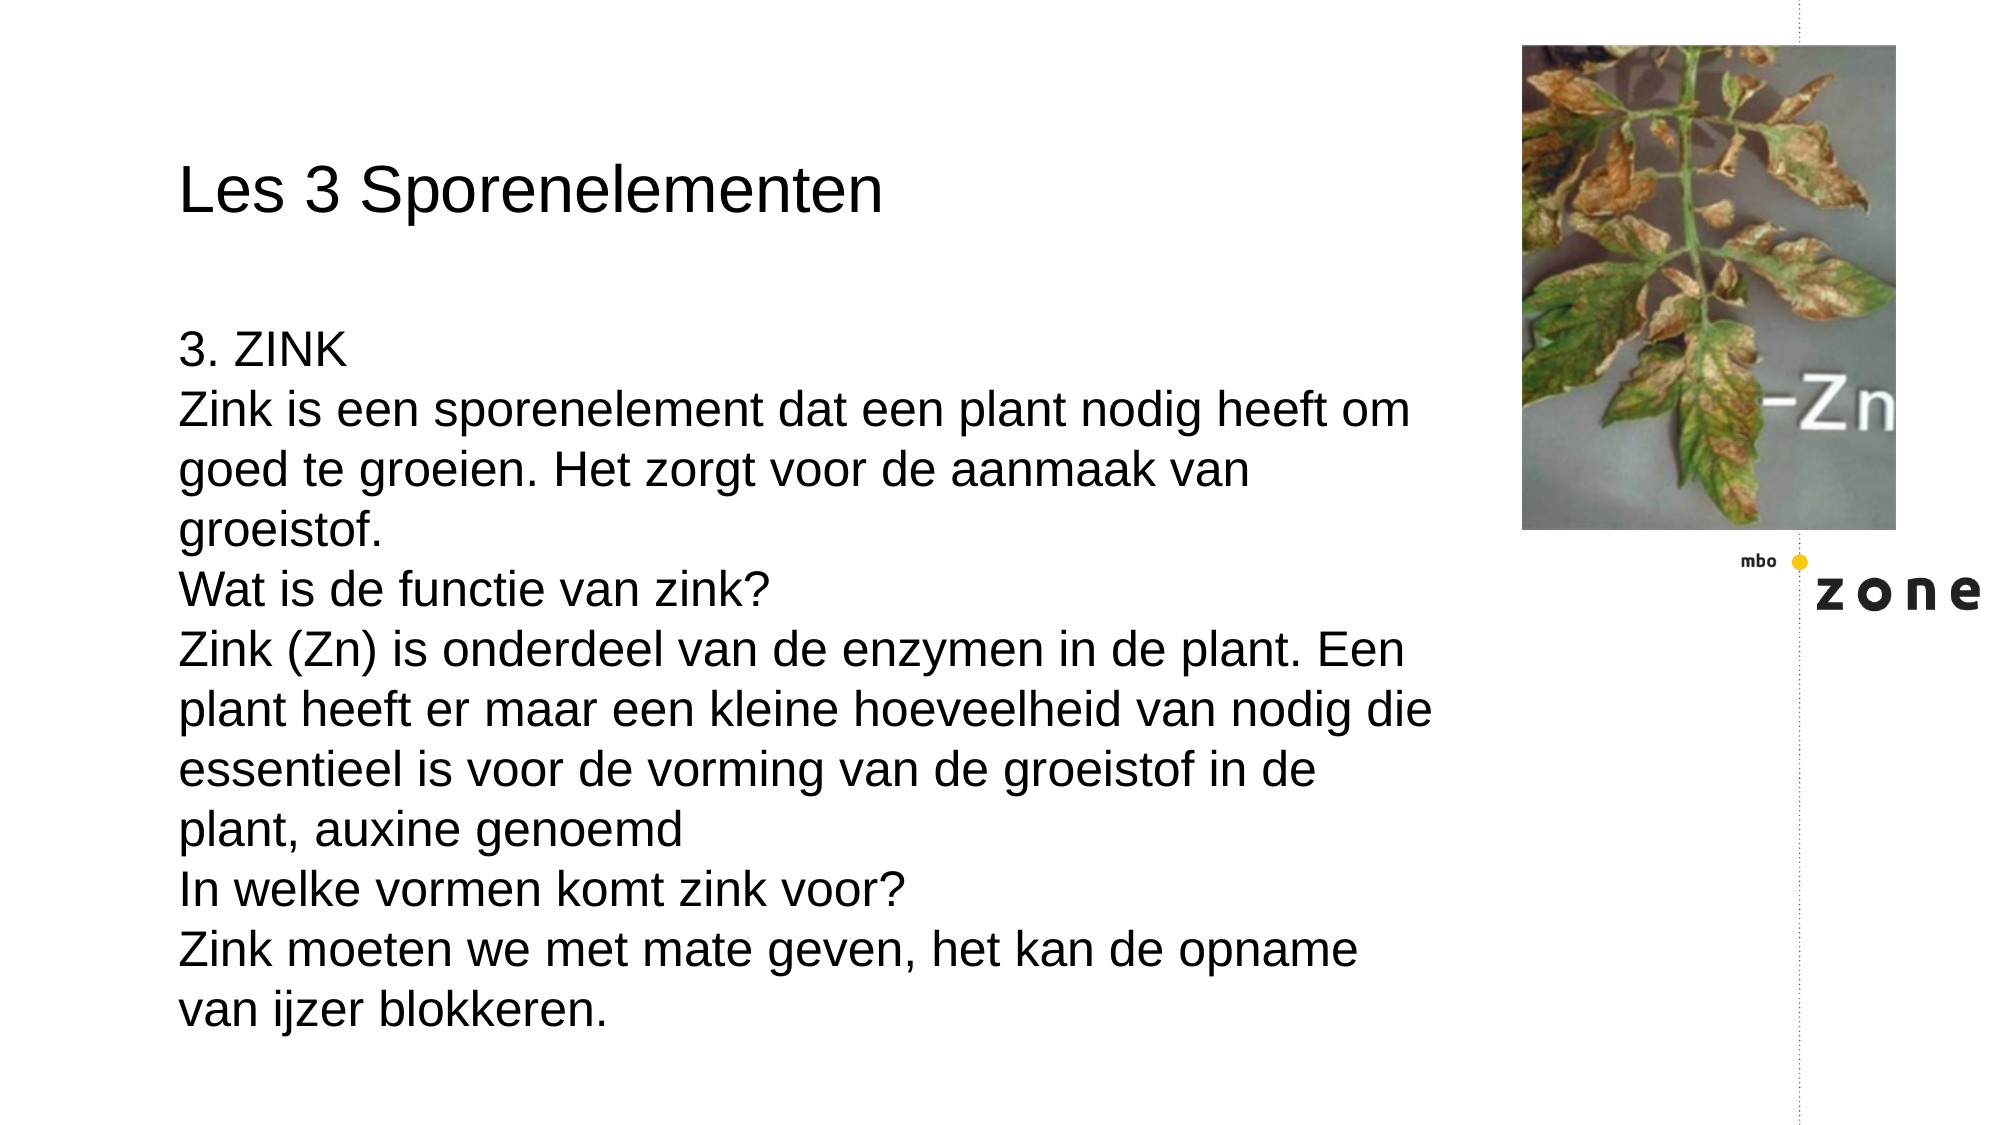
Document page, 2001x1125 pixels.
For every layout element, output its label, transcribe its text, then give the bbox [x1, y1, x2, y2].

text_box 3. ZINK Zink is een sporenelement dat een plant nodig heeft om goed te groeien. Het zorgt voor de aanmaak van groeistof. Wat is de functie van zink? Zink (Zn) is onderdeel van de enzymen in de plant. Een plant heeft er maar een kleine hoeveelheid van nodig die essentieel is voor de vorming van de groeistof in de plant, auxine genoemd In welke vormen komt zink voor? Zink moeten we met mate geven, het kan de opname van ijzer blokkeren. [163, 309, 1466, 1090]
picture [1522, 0, 2001, 1125]
text_box Les 3 Sporenelementen [163, 138, 1522, 234]
